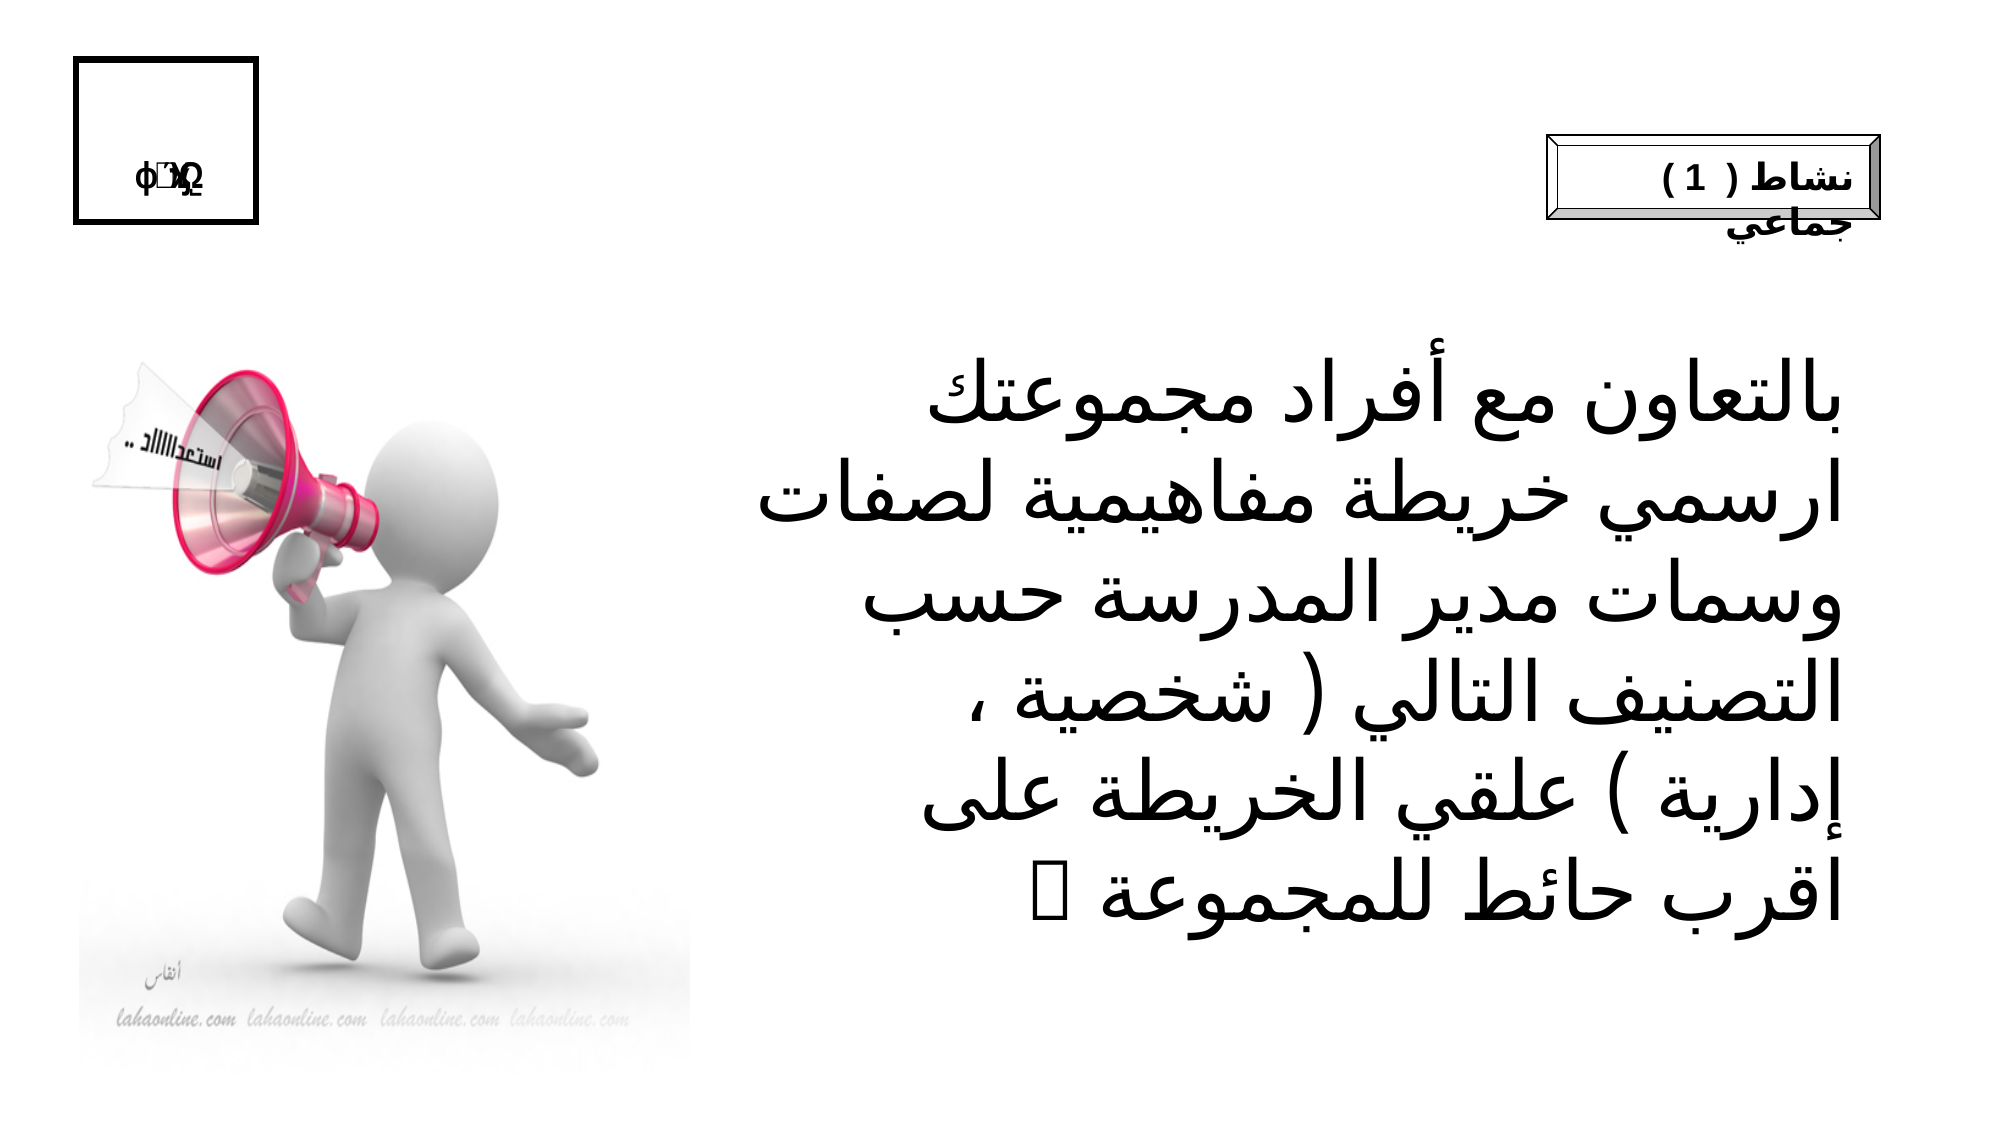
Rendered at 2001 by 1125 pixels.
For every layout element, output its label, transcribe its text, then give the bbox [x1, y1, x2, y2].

picture [79, 62, 253, 219]
picture [79, 330, 690, 1077]
text_box بالتعاون مع أفراد مجموعتك ارسمي خريطة مفاهيمية لصفات وسمات مدير المدرسة حسب التصنيف التالي ( شخصية ، إدارية ) علقي الخريطة على اقرب حائط للمجموعة  [705, 330, 1863, 945]
text_box نشاط ( 1 ) جماعي [1547, 134, 1881, 219]
